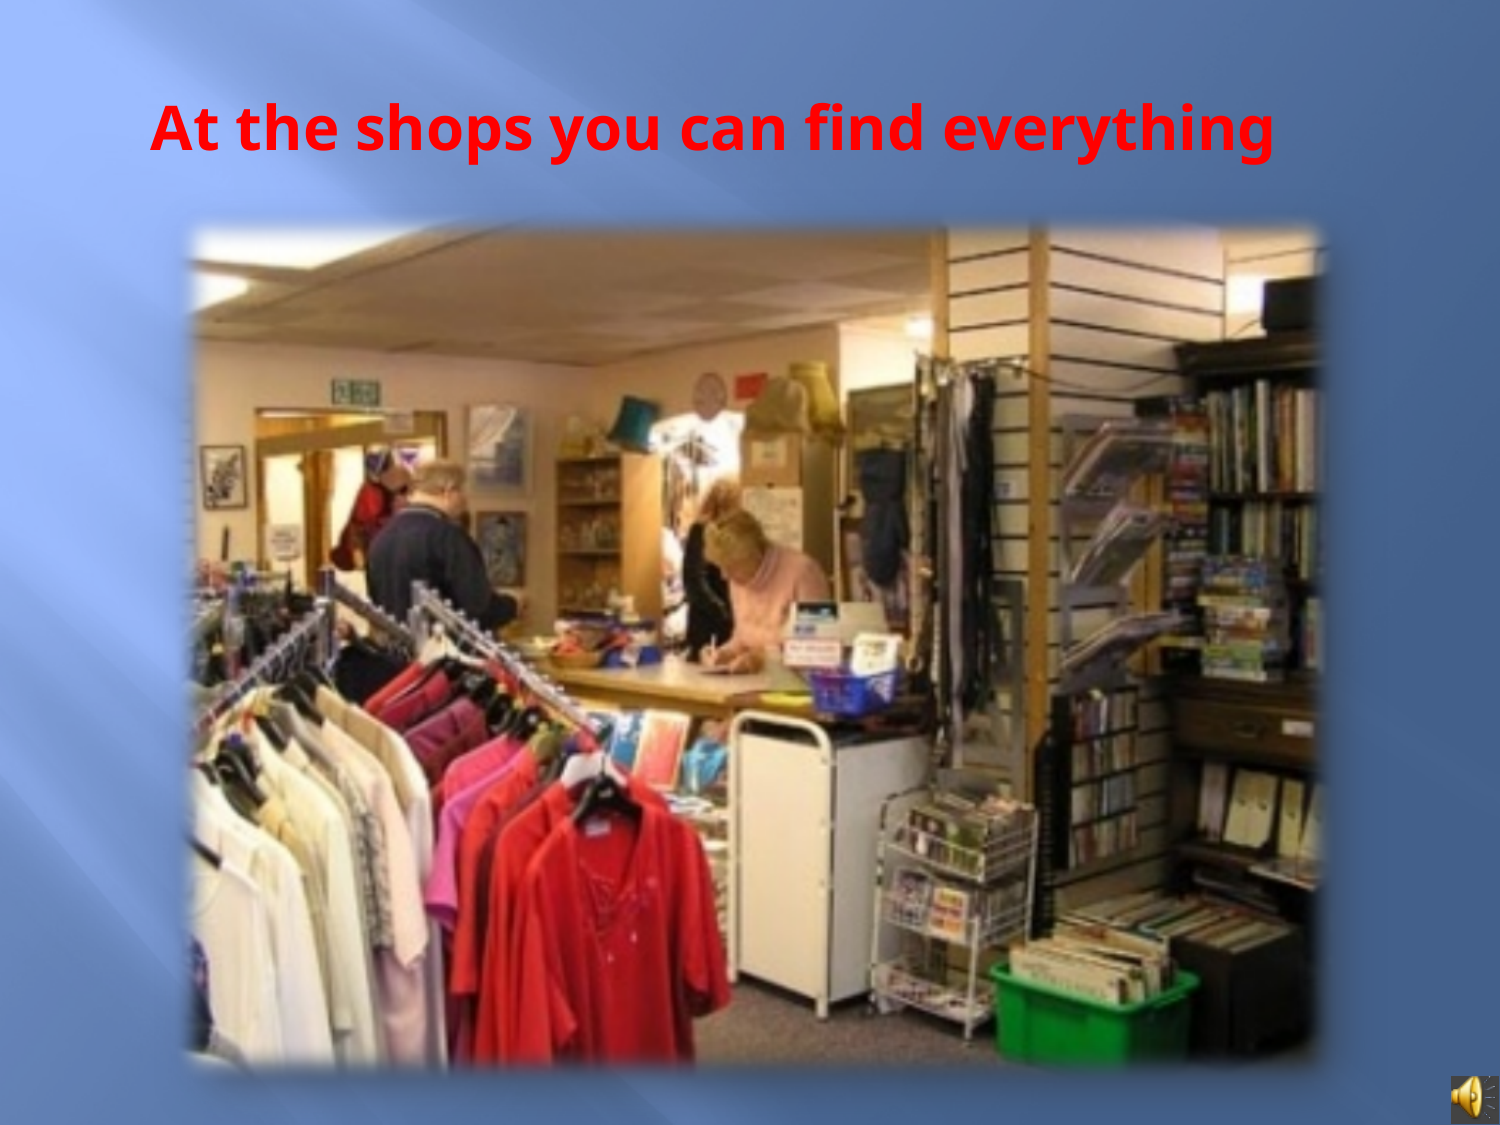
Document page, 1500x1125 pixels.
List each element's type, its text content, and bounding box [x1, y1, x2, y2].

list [175, 210, 1337, 1083]
title At the shops you can find everything [0, 0, 1429, 247]
picture [1449, 1074, 1500, 1125]
